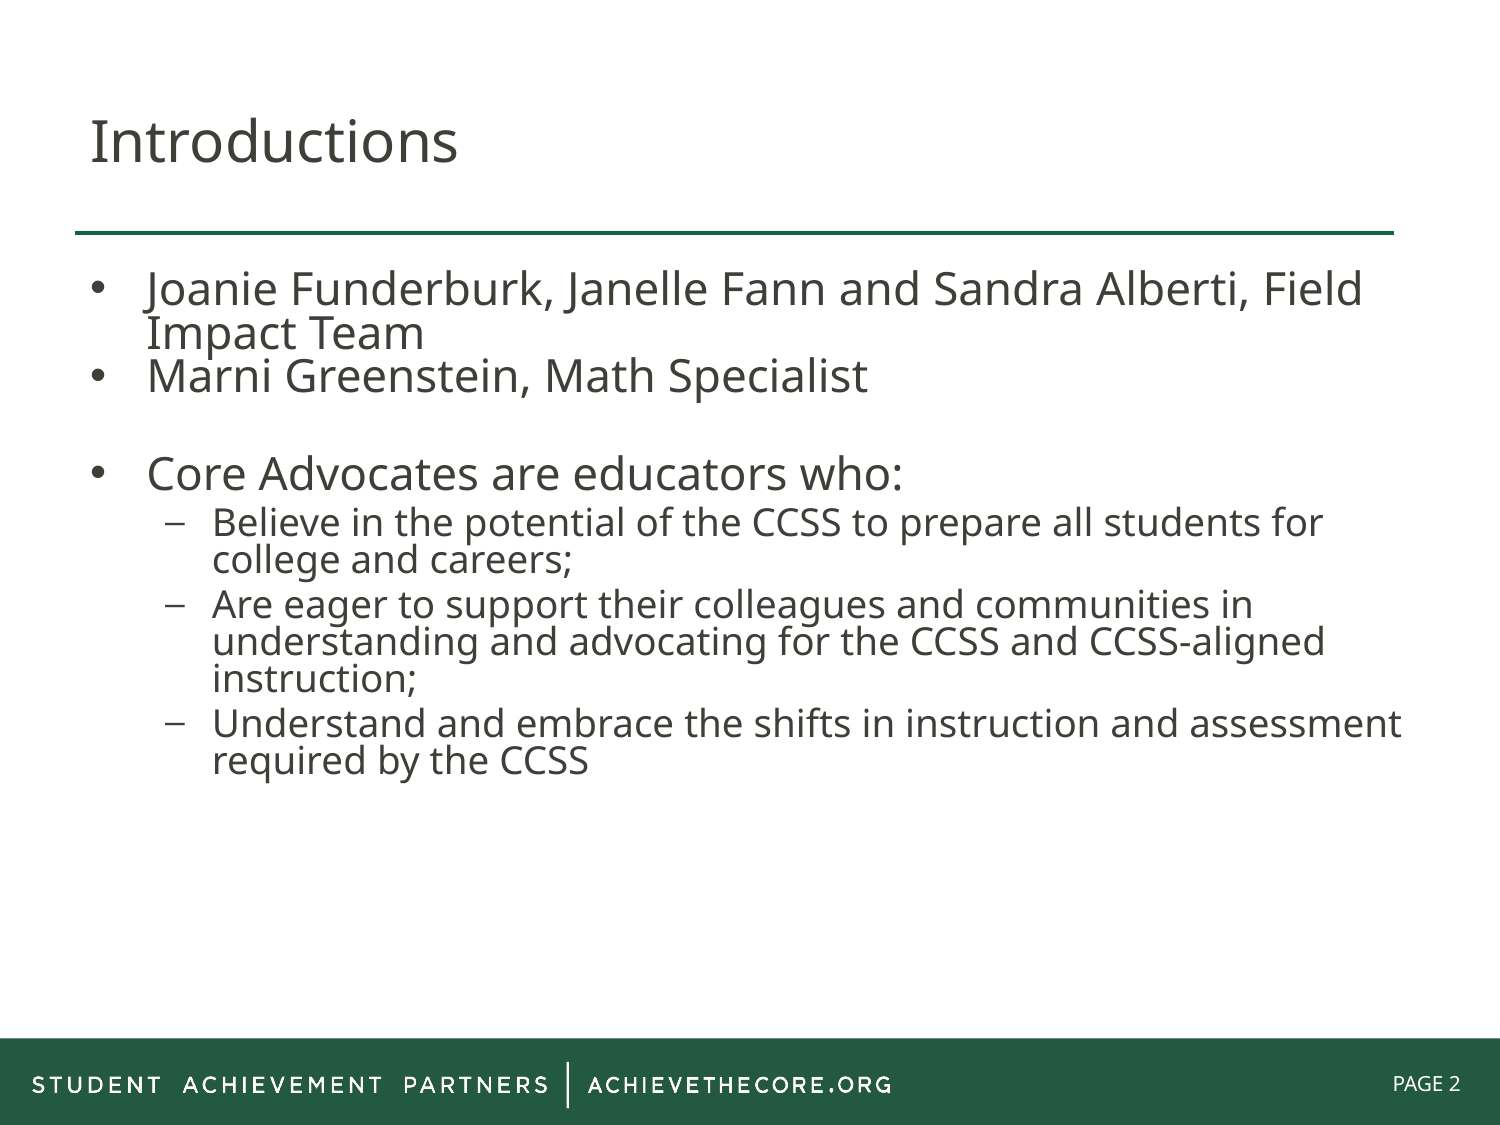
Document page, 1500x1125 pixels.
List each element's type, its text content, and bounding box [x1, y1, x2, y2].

title Introductions [75, 45, 1425, 233]
picture [12, 1055, 911, 1112]
list Joanie Funderburk, Janelle Fann and Sandra Alberti, Field Impact Team Marni Greenstein, Math Specialist Core Advocates are educators who: Believe in the potential of the CCSS to prepare all students for college and careers; Are eager to support their colleagues and communities in understanding and advocating for the CCSS and CCSS-aligned instruction; Understand and embrace the shifts in instruction and assessment required by the CCSS [75, 262, 1425, 1005]
